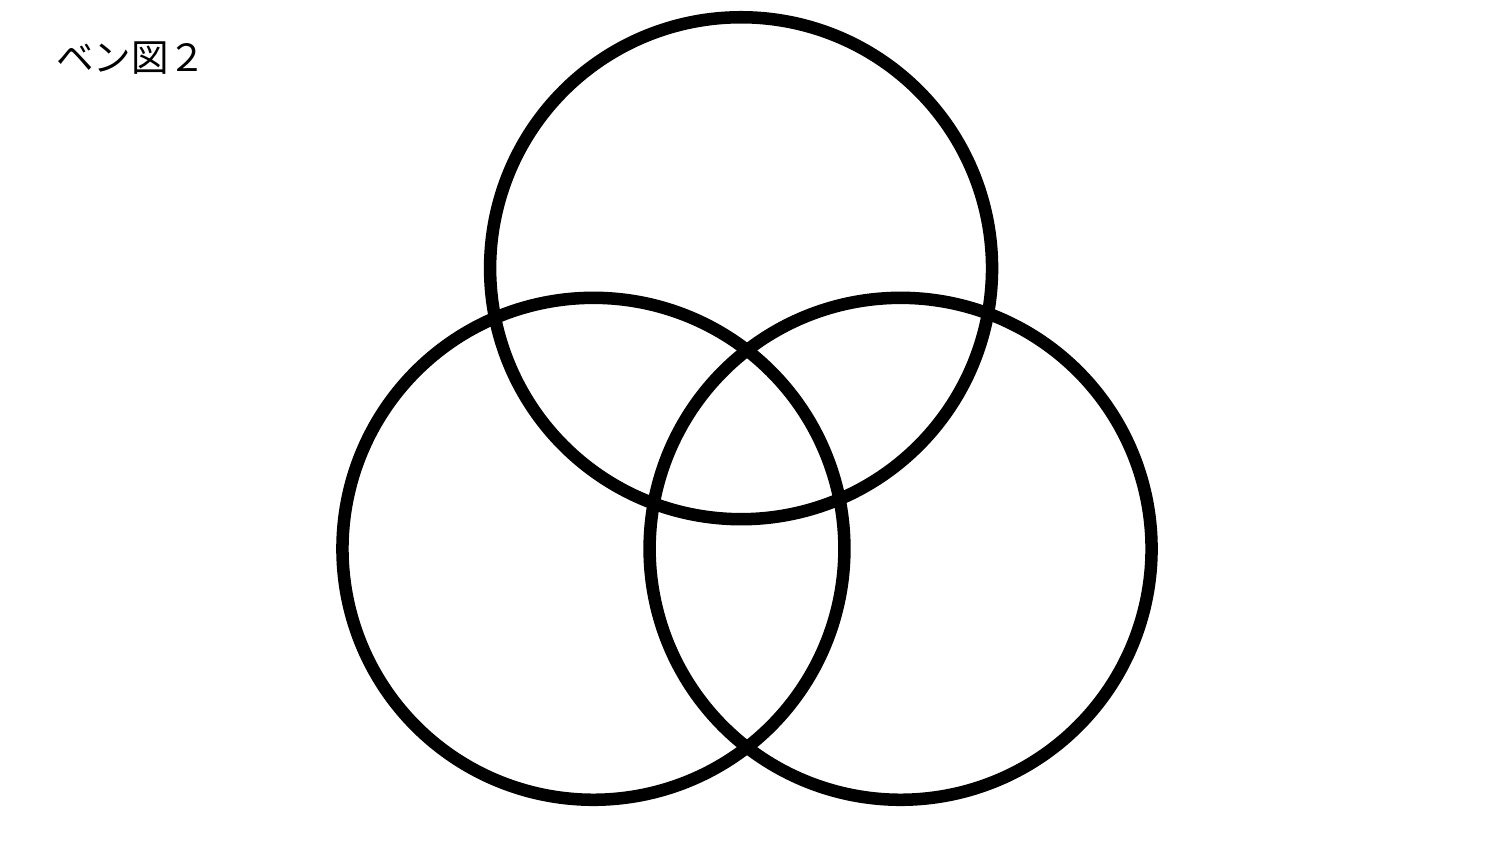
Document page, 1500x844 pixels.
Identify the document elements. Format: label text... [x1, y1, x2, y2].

text_box [490, 17, 993, 520]
text_box ベン図２ [41, 26, 231, 87]
text_box [649, 313, 1152, 800]
text_box [342, 318, 747, 800]
